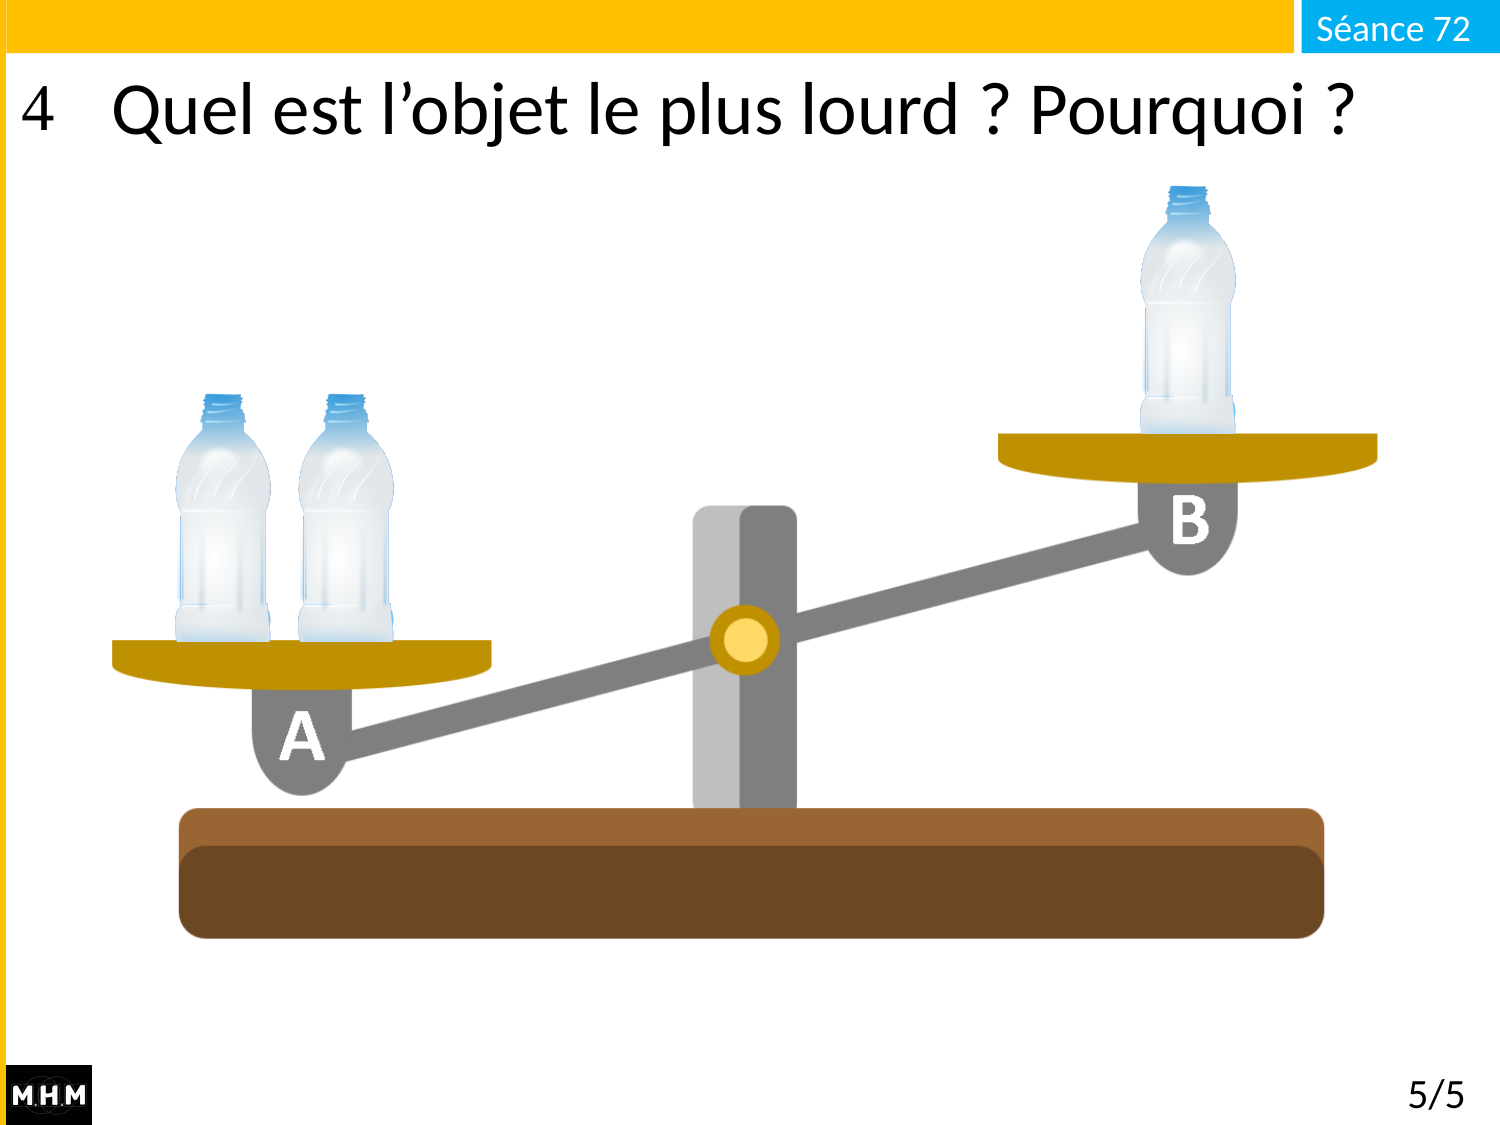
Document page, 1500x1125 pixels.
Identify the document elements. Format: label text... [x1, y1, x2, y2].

list 5/5 [1373, 1064, 1500, 1125]
picture [78, 171, 1391, 947]
title Quel est l’objet le plus lourd ? Pourquoi ? [96, 60, 1391, 160]
picture [6, 1065, 92, 1125]
